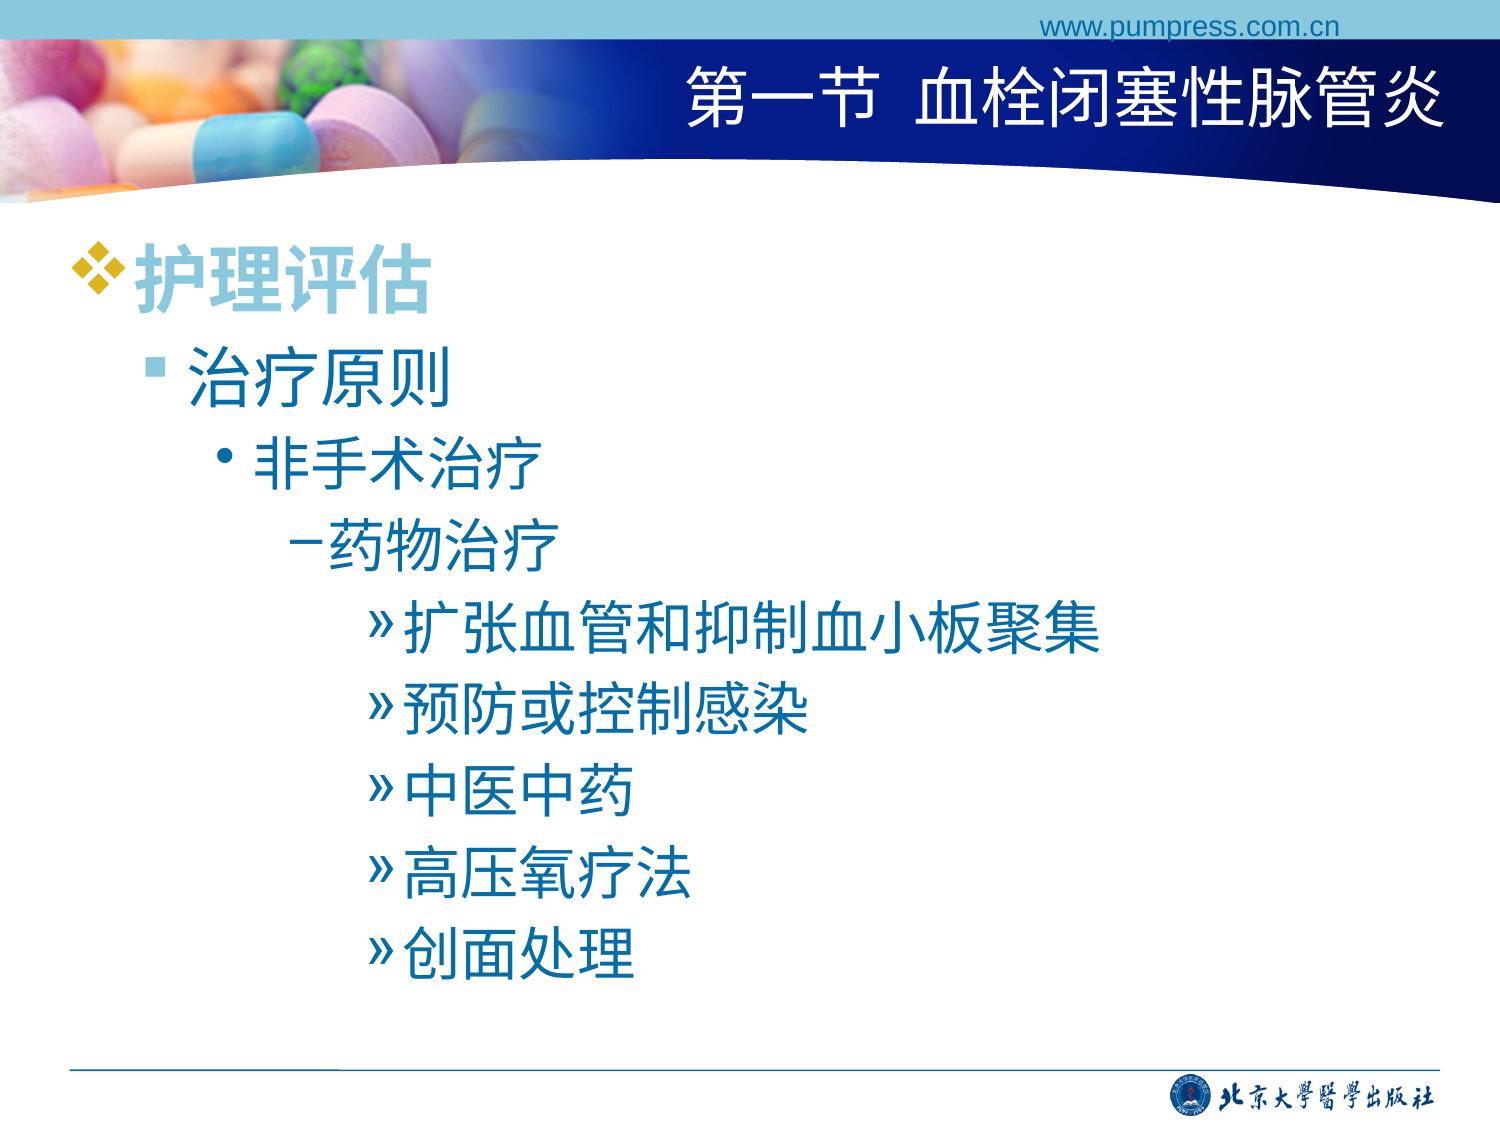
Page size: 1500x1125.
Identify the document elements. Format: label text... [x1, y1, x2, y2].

slide_number www.pumpress.com.cn [1025, 0, 1463, 38]
picture [1170, 1074, 1436, 1118]
title 第一节 血栓闭塞性脉管炎 [137, 49, 1463, 143]
list 护理评估 治疗原则 非手术治疗 药物治疗 扩张血管和抑制血小板聚集 预防或控制感染 中医中药 高压氧疗法 创面处理 [49, 224, 1463, 1026]
picture [0, 40, 1500, 203]
